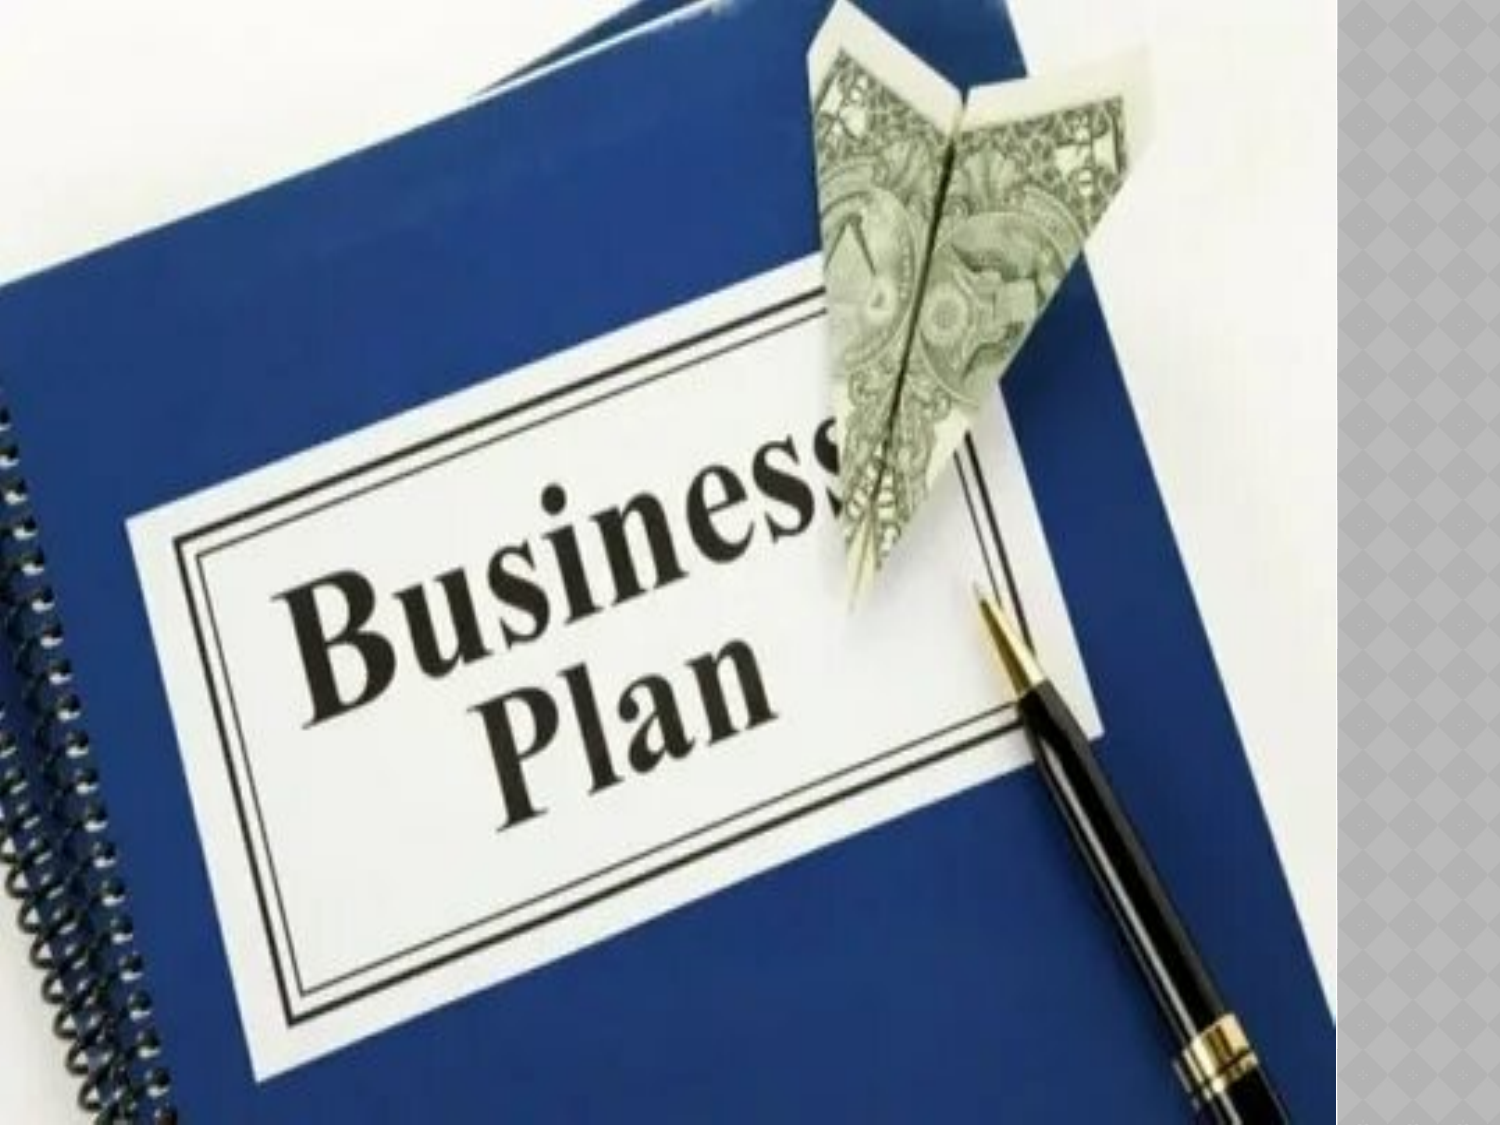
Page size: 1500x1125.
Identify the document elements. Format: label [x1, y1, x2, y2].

picture [0, 0, 1337, 1125]
